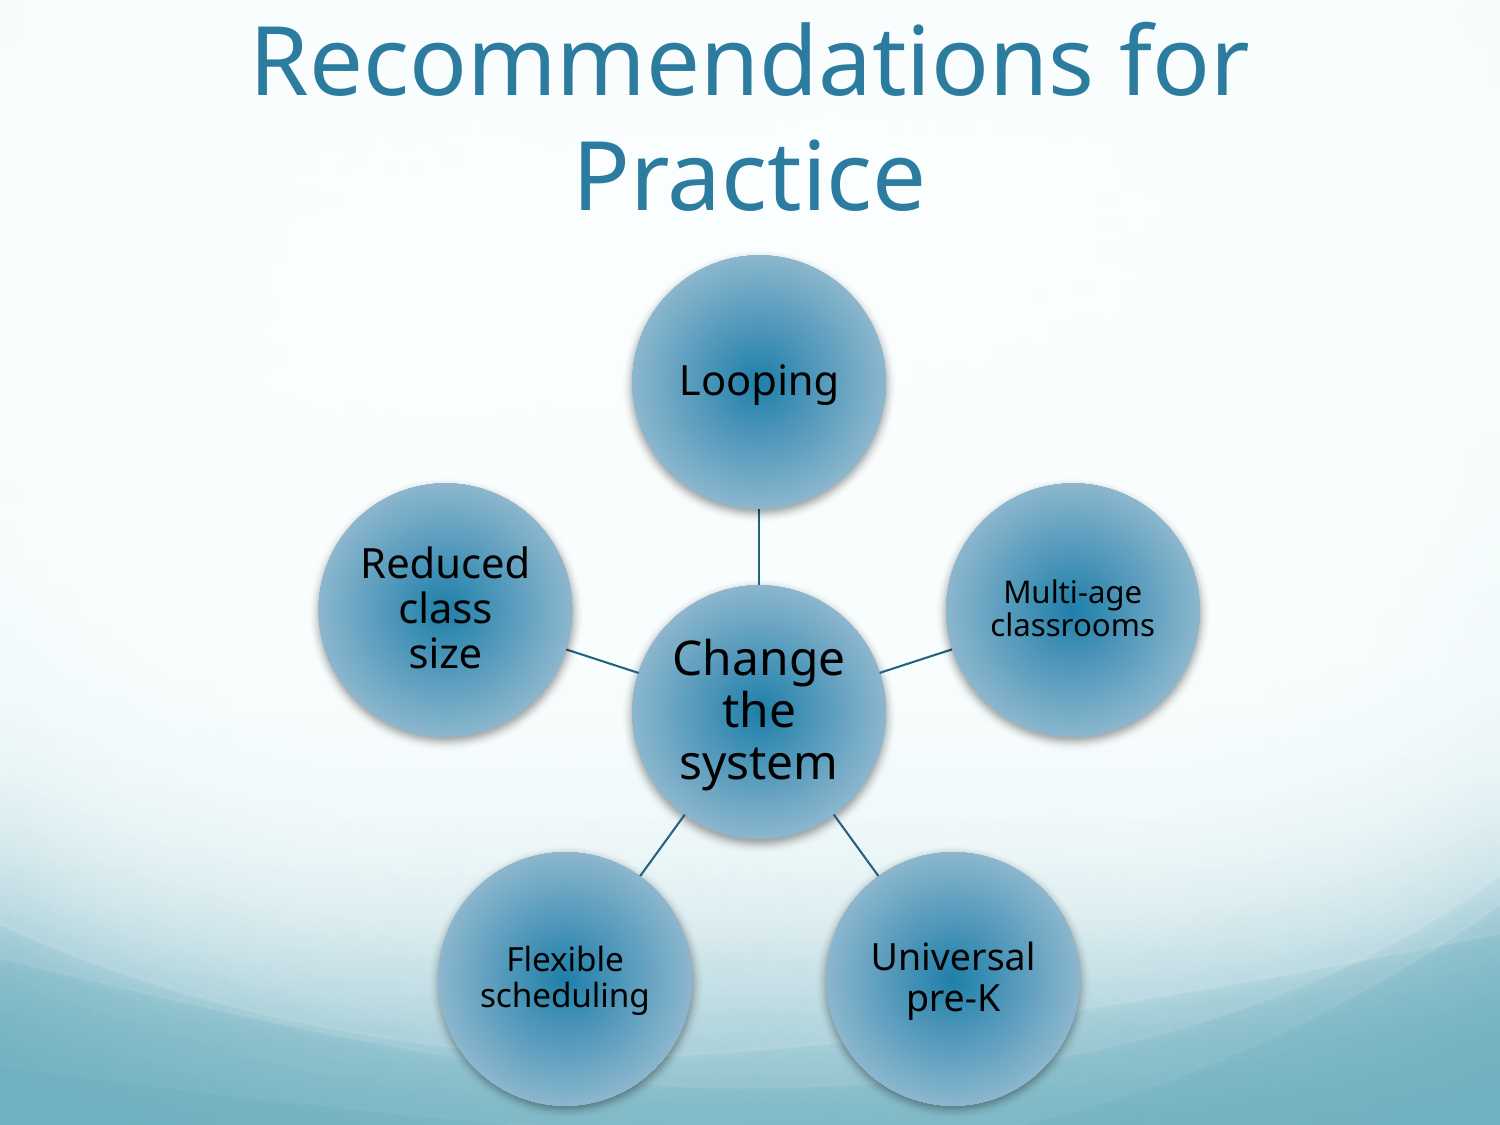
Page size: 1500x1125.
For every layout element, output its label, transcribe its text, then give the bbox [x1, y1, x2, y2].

title Recommendations for Practice [90, 17, 1410, 237]
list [17, 251, 1500, 1110]
